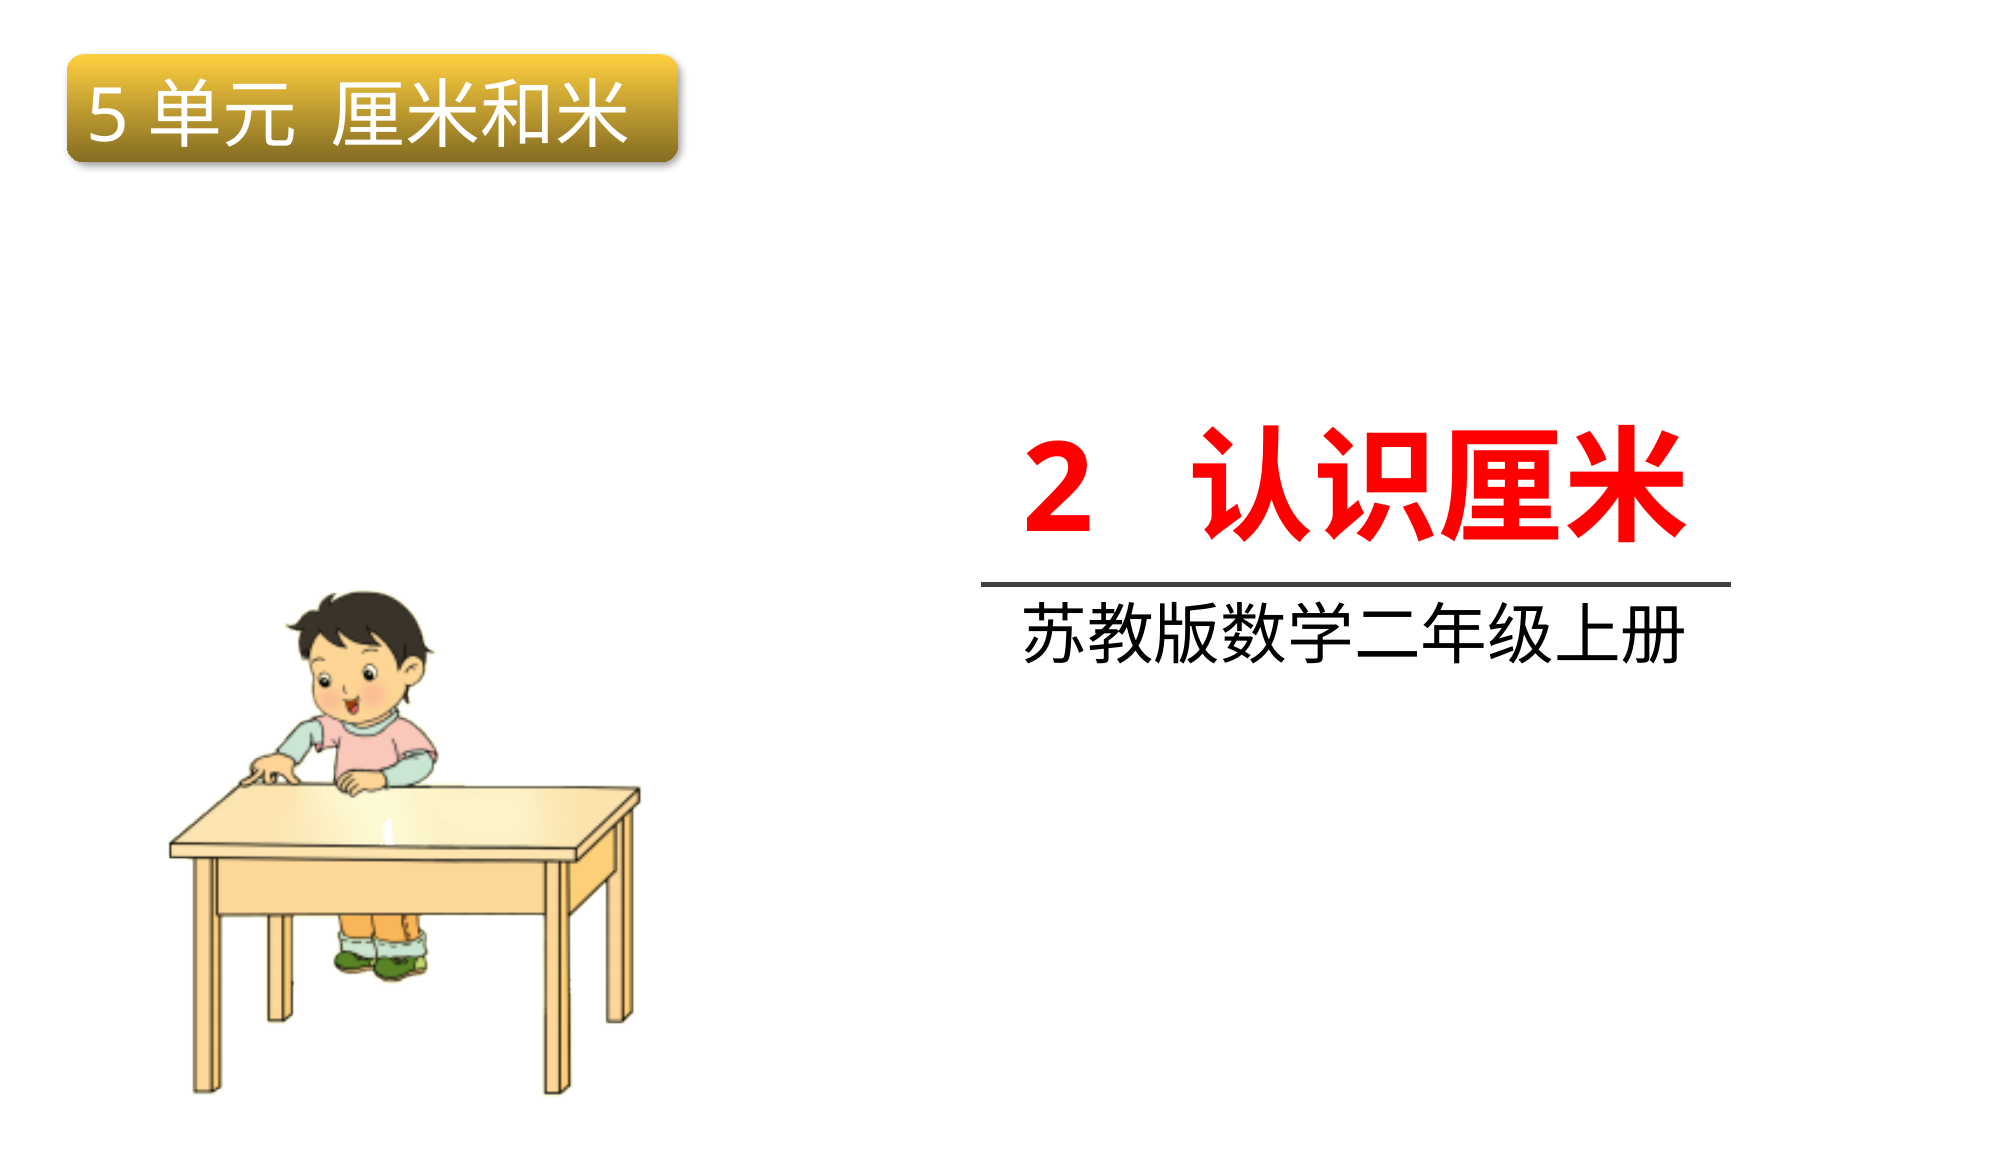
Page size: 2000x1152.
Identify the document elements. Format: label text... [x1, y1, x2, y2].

text_box 5单元 厘米和米 [66, 54, 679, 163]
picture [78, 584, 766, 1109]
text_box 苏教版数学二年级上册 [1005, 587, 1703, 679]
text_box 2 认识厘米 [990, 408, 1723, 555]
